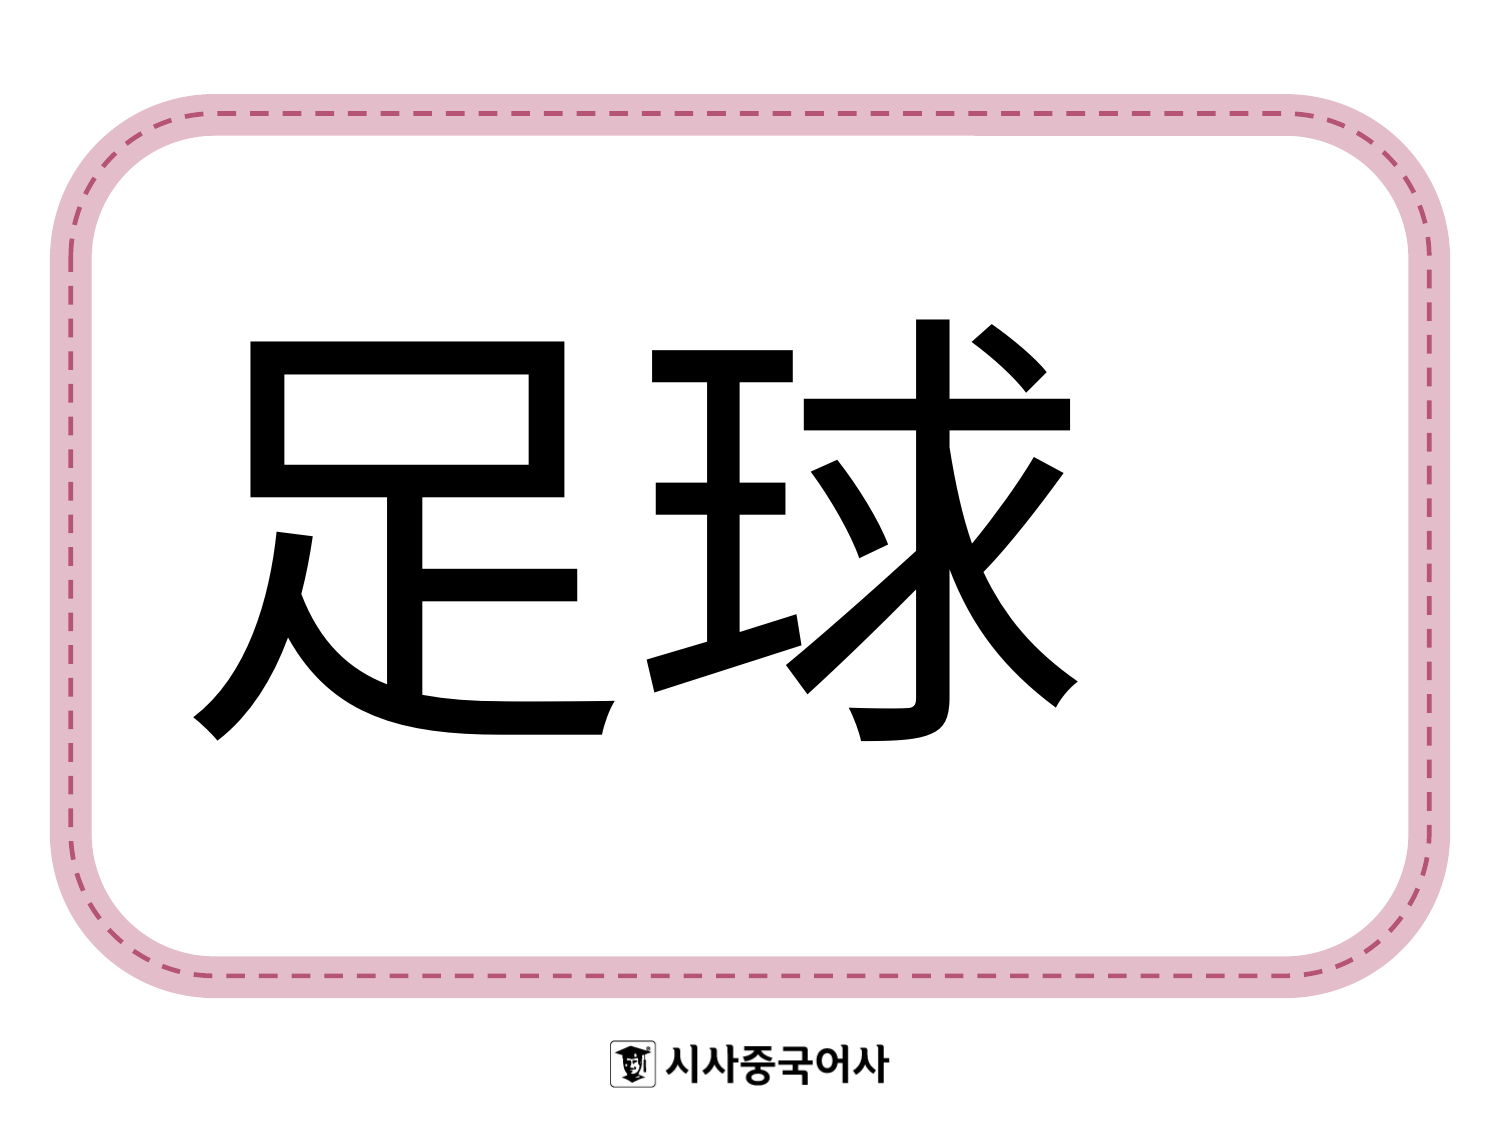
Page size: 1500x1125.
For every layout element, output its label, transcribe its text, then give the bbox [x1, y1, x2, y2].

picture [602, 1034, 898, 1094]
text_box 足球 [145, 189, 1354, 853]
